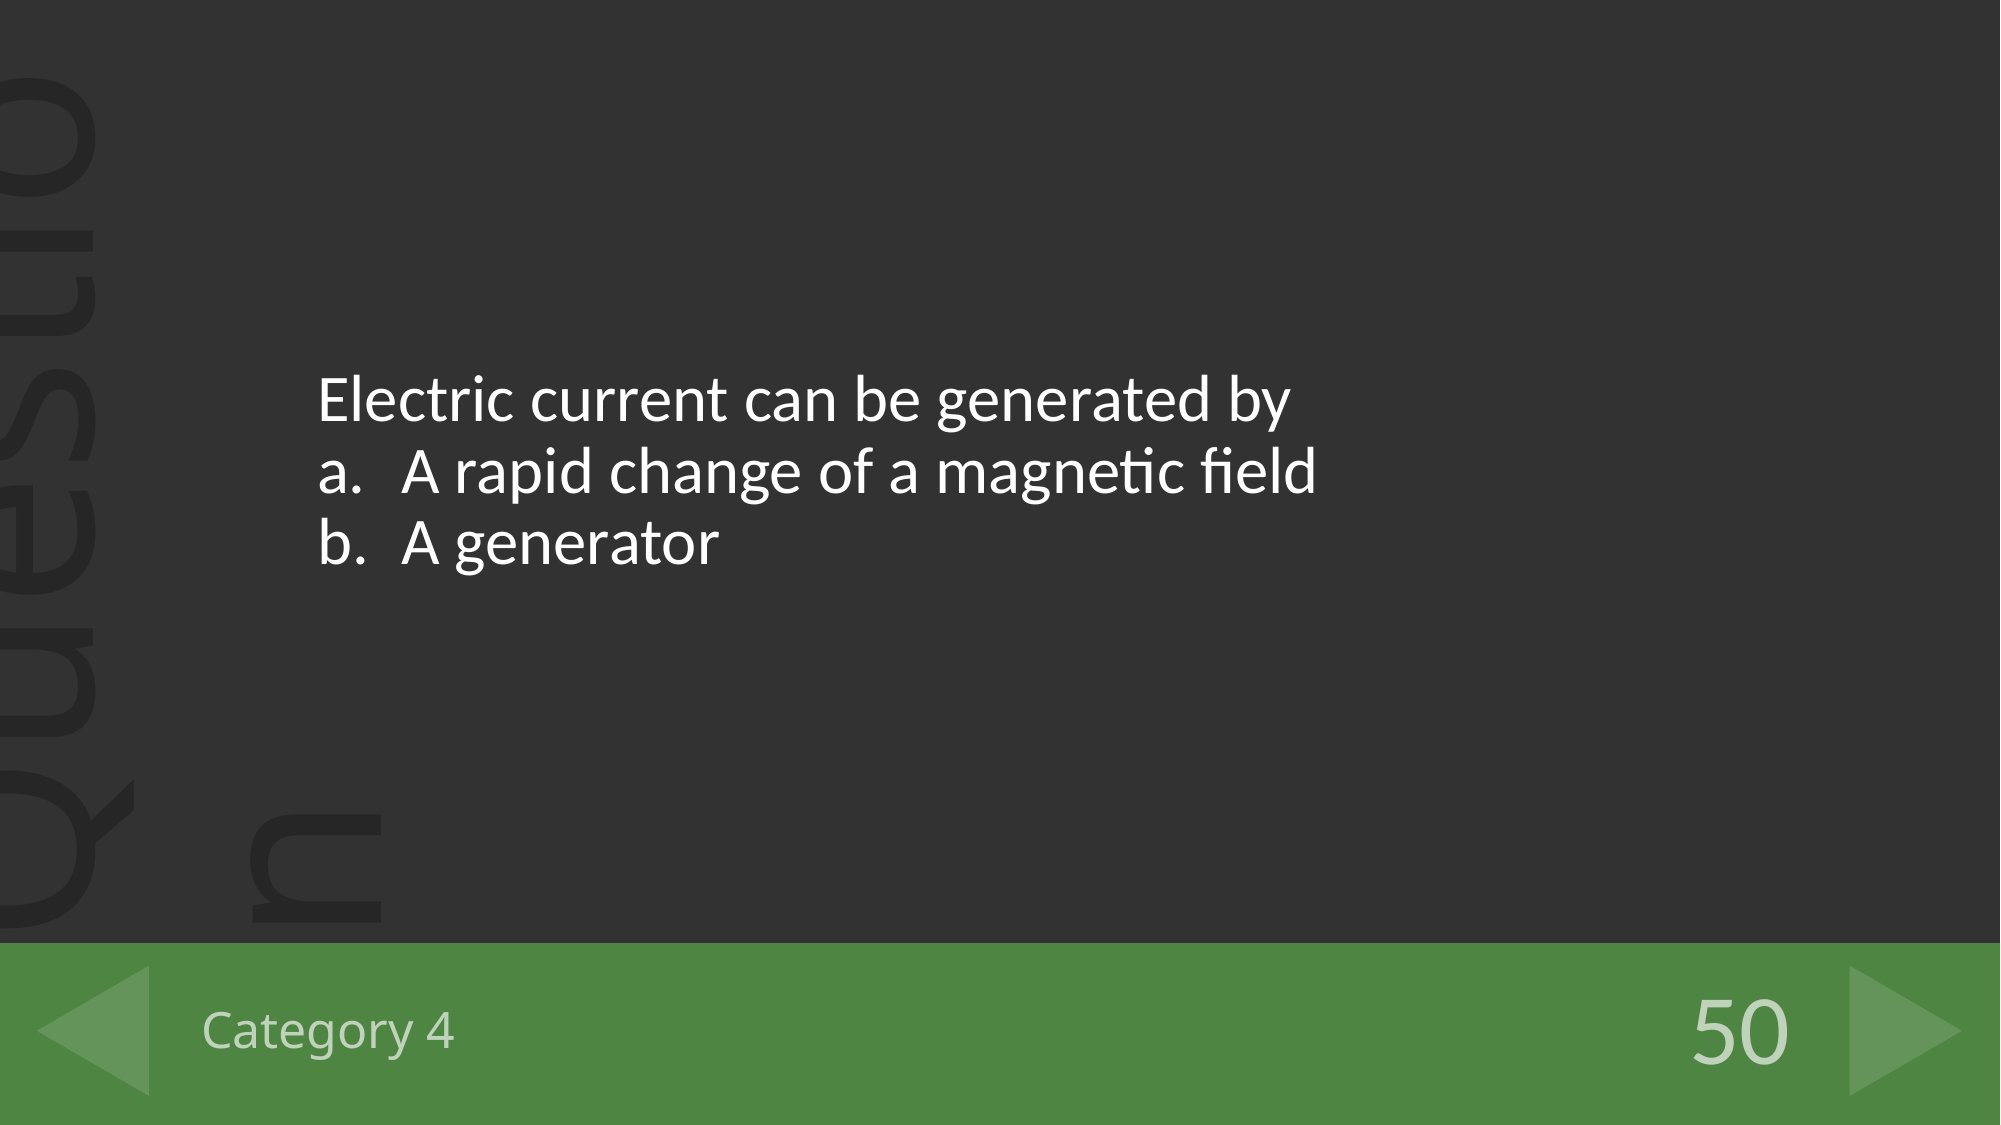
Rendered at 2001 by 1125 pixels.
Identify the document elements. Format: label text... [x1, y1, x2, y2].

title Category 4 [185, 967, 1494, 1097]
list Electric current can be generated by A rapid change of a magnetic field A generator [302, 307, 1760, 636]
list 50 [1494, 967, 1806, 1097]
